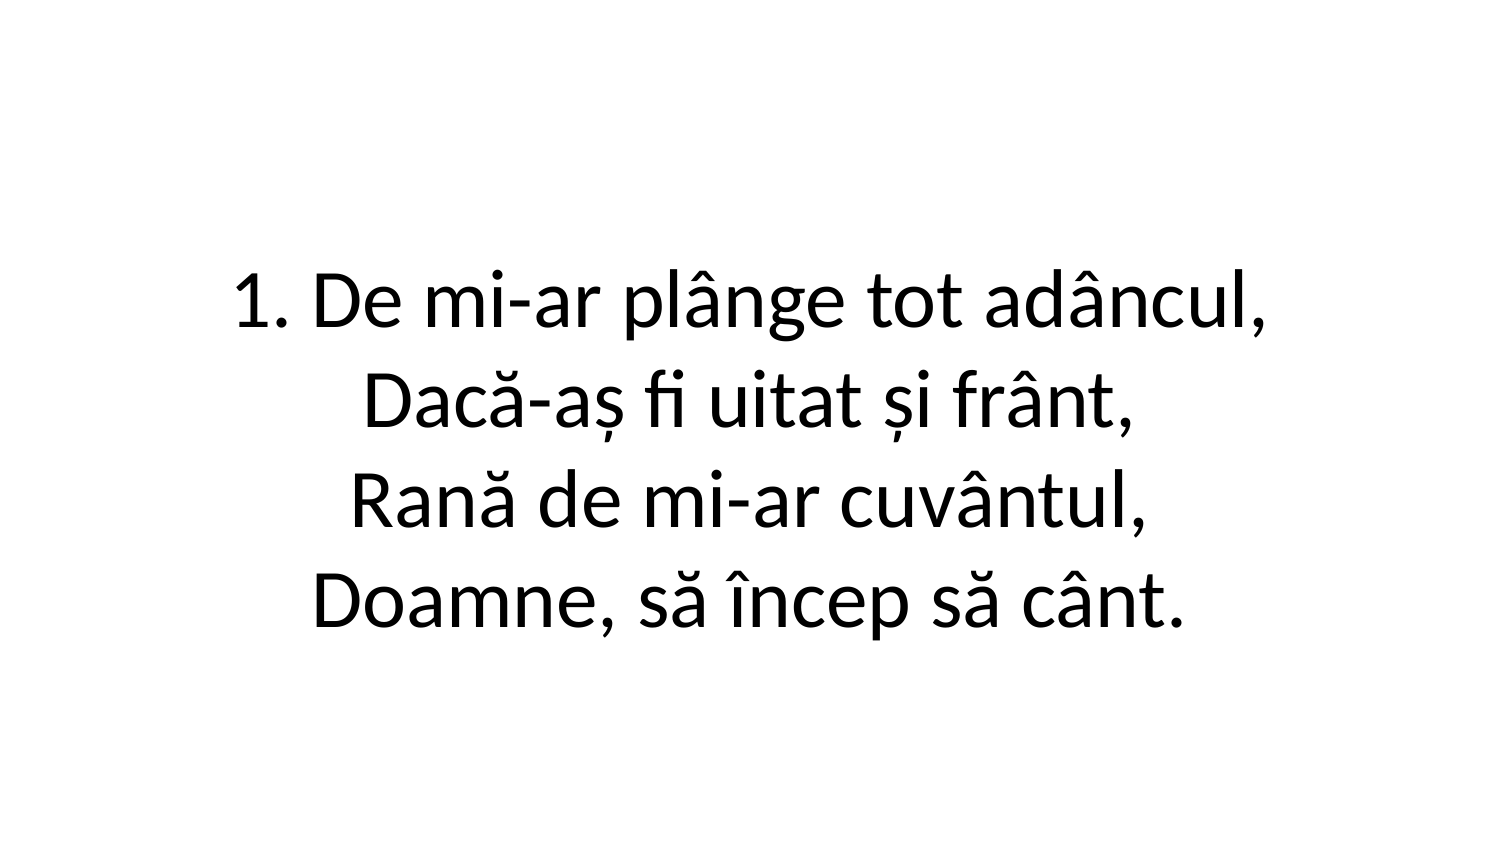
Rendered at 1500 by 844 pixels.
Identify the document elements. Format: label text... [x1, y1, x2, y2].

text_box 1. De mi-ar plânge tot adâncul, Dacă-aș fi uitat și frânt, Rană de mi-ar cuvântul, Doamne, să încep să cânt. [214, 192, 1286, 652]
